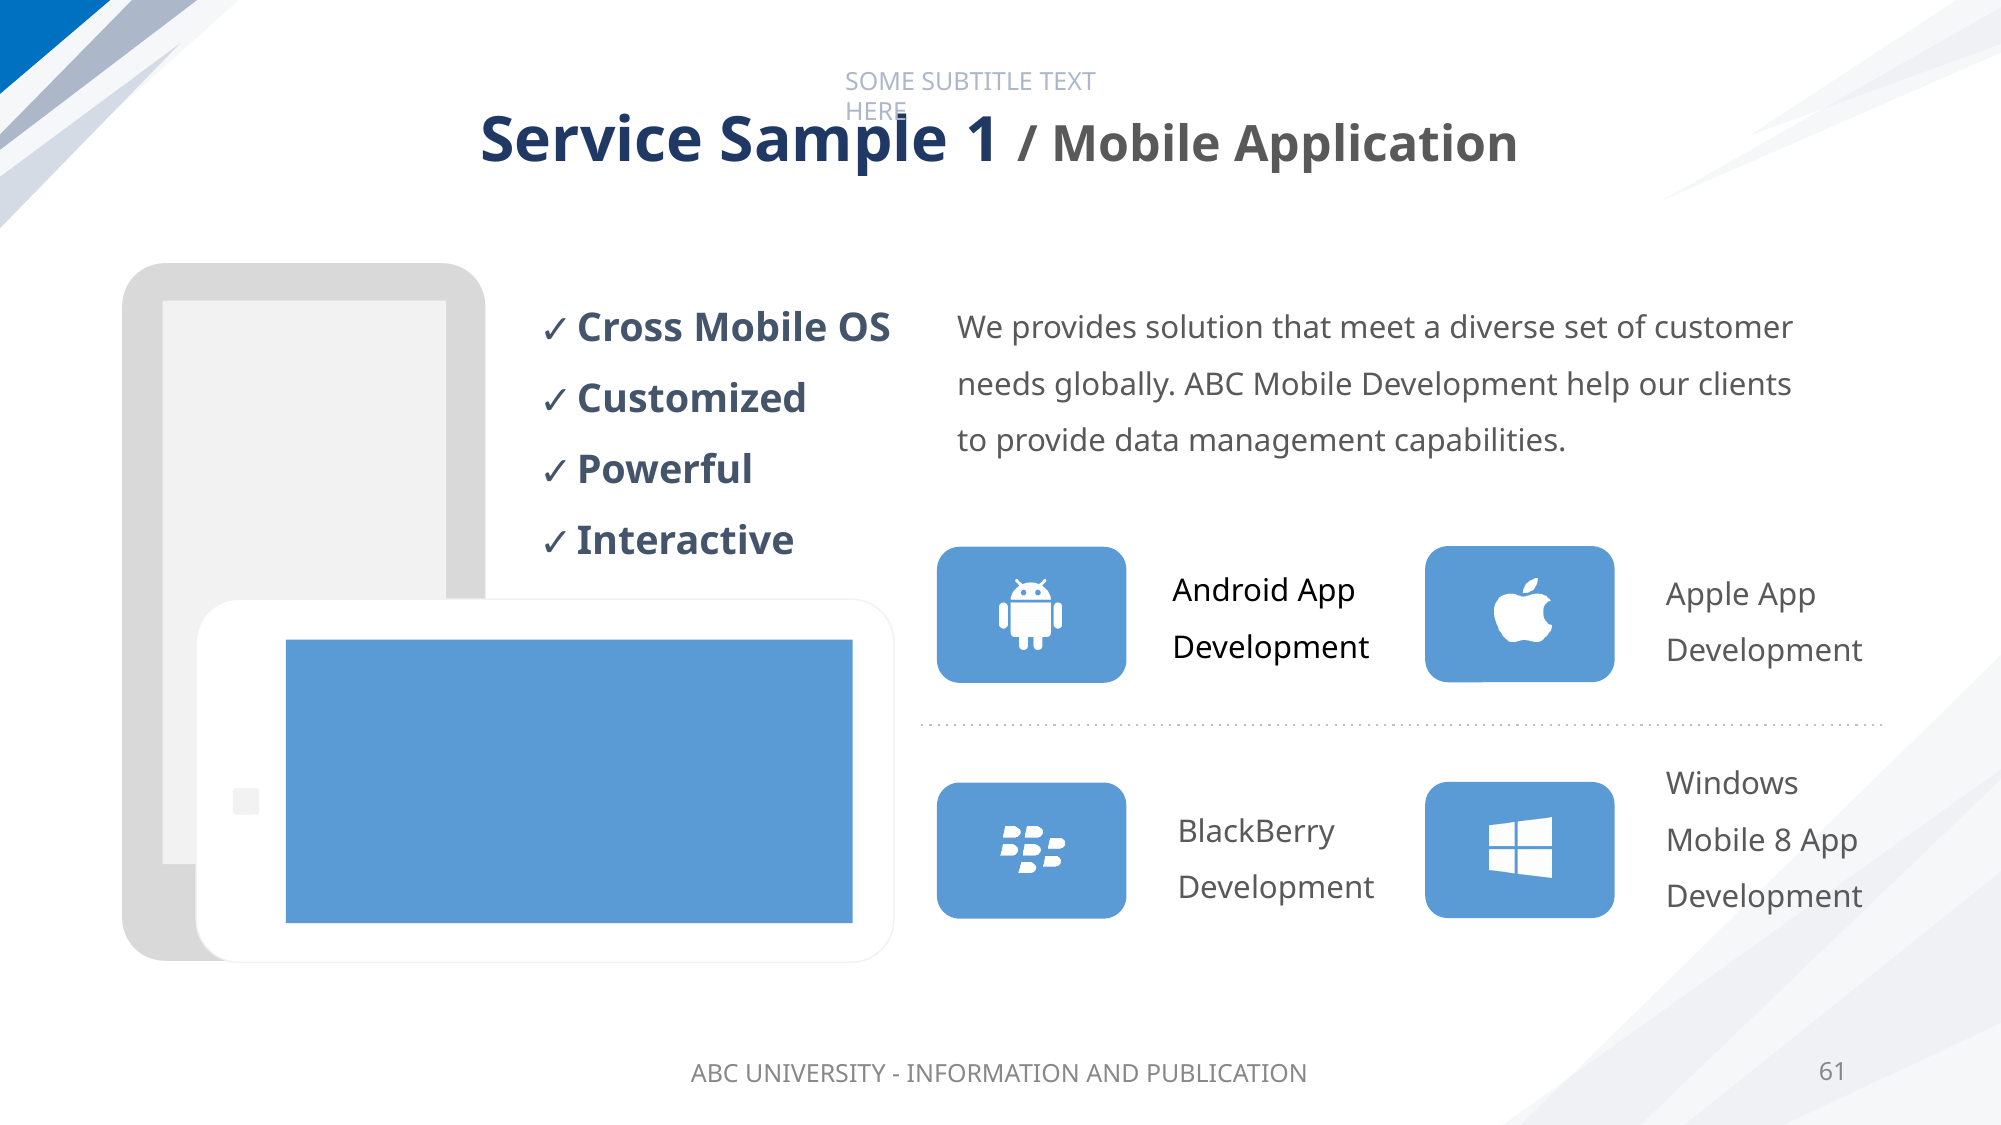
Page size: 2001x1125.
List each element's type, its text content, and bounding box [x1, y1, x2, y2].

picture [1000, 826, 1065, 874]
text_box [195, 598, 895, 963]
text_box [1425, 546, 1615, 683]
text_box [1425, 781, 1615, 919]
picture [1494, 578, 1552, 642]
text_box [121, 262, 486, 961]
text_box Apple App Development [1645, 545, 1898, 689]
slide_number ‹#› [1412, 1042, 1863, 1103]
list Android App Development [1157, 544, 1410, 688]
picture [998, 578, 1062, 650]
picture [1489, 817, 1552, 879]
footer ABC UNIVERSITY - INFORMATION AND PUBLICATION [662, 1042, 1338, 1103]
title Service Sample 1 / Mobile Application [137, 73, 1863, 210]
text_box Windows Mobile 8 App Development [1645, 734, 1898, 941]
text_box BlackBerry Development [1157, 782, 1410, 925]
text_box Cross Mobile OS Customized Powerful Interactive [519, 267, 937, 576]
text_box [936, 546, 1127, 683]
text_box We provides solution that meet a diverse set of customer needs globally. ABC Mobile Development help our clients to provide data management capabilities. [936, 278, 1851, 478]
text_box [936, 782, 1127, 919]
text_box SOME SUBTITLE TEXT HERE [830, 57, 1170, 104]
